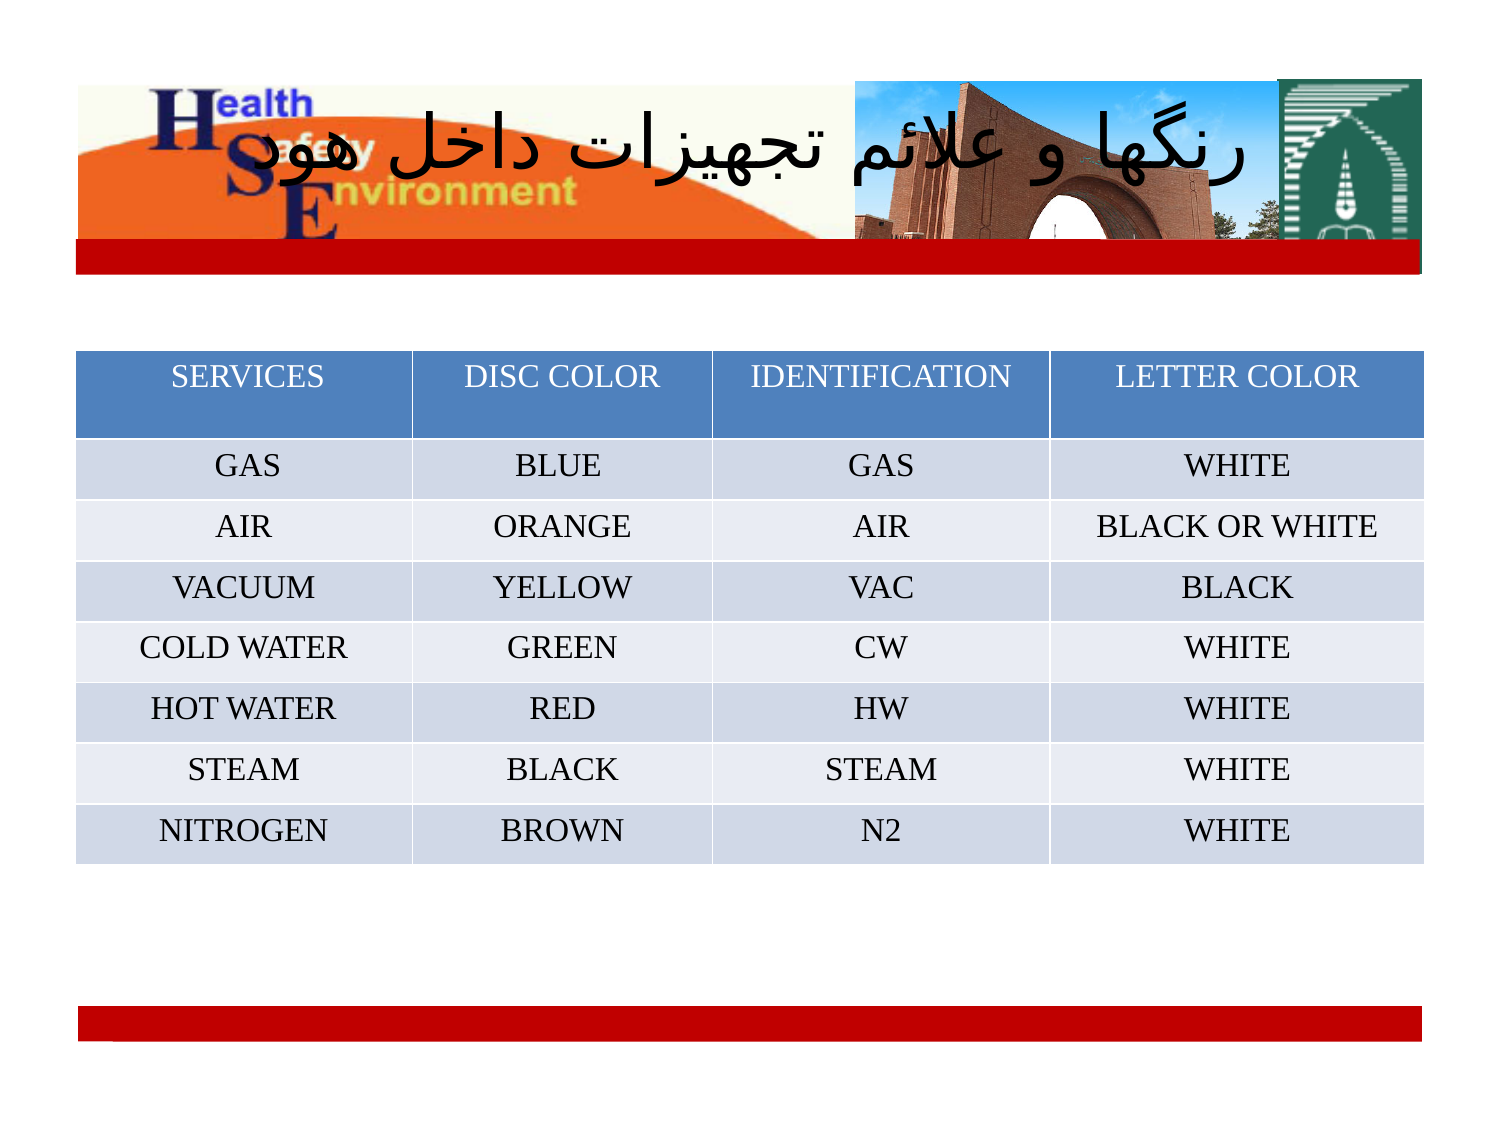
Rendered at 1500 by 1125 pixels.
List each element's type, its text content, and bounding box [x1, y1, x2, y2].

table_cell STEAM [713, 744, 1049, 803]
table_cell CW [713, 623, 1049, 682]
table_cell BLACK [1051, 562, 1424, 621]
table_cell WHITE [1051, 440, 1424, 499]
table_header SERVICES [76, 351, 412, 438]
table_cell AIR [76, 501, 412, 560]
table_header DISC COLOR [413, 351, 712, 438]
table_header LETTER COLOR [1051, 351, 1424, 438]
table_cell WHITE [1051, 683, 1424, 742]
table_cell HW [713, 683, 1049, 742]
table_cell AIR [713, 501, 1049, 560]
table_cell VACUUM [76, 562, 412, 621]
picture [78, 233, 1422, 274]
table_cell BLUE [413, 440, 712, 499]
table_cell WHITE [1051, 805, 1424, 864]
table_cell GAS [76, 440, 412, 499]
title رنگها و علائم تجهیزات داخل هود [75, 45, 1425, 233]
table_cell NITROGEN [76, 805, 412, 864]
table_cell WHITE [1051, 623, 1424, 682]
table_cell COLD WATER [76, 623, 412, 682]
table_cell GAS [713, 440, 1049, 499]
table_cell GREEN [413, 623, 712, 682]
table_cell HOT WATER [76, 683, 412, 742]
table_cell ORANGE [413, 501, 712, 560]
table_cell VAC [713, 562, 1049, 621]
table_cell WHITE [1051, 744, 1424, 803]
table_cell N2 [713, 805, 1049, 864]
table_cell YELLOW [413, 562, 712, 621]
table_cell BROWN [413, 805, 712, 864]
table_header IDENTIFICATION [713, 351, 1049, 438]
table_cell RED [413, 683, 712, 742]
table_cell STEAM [76, 744, 412, 803]
table_cell BLACK OR WHITE [1051, 501, 1424, 560]
table_cell BLACK [413, 744, 712, 803]
